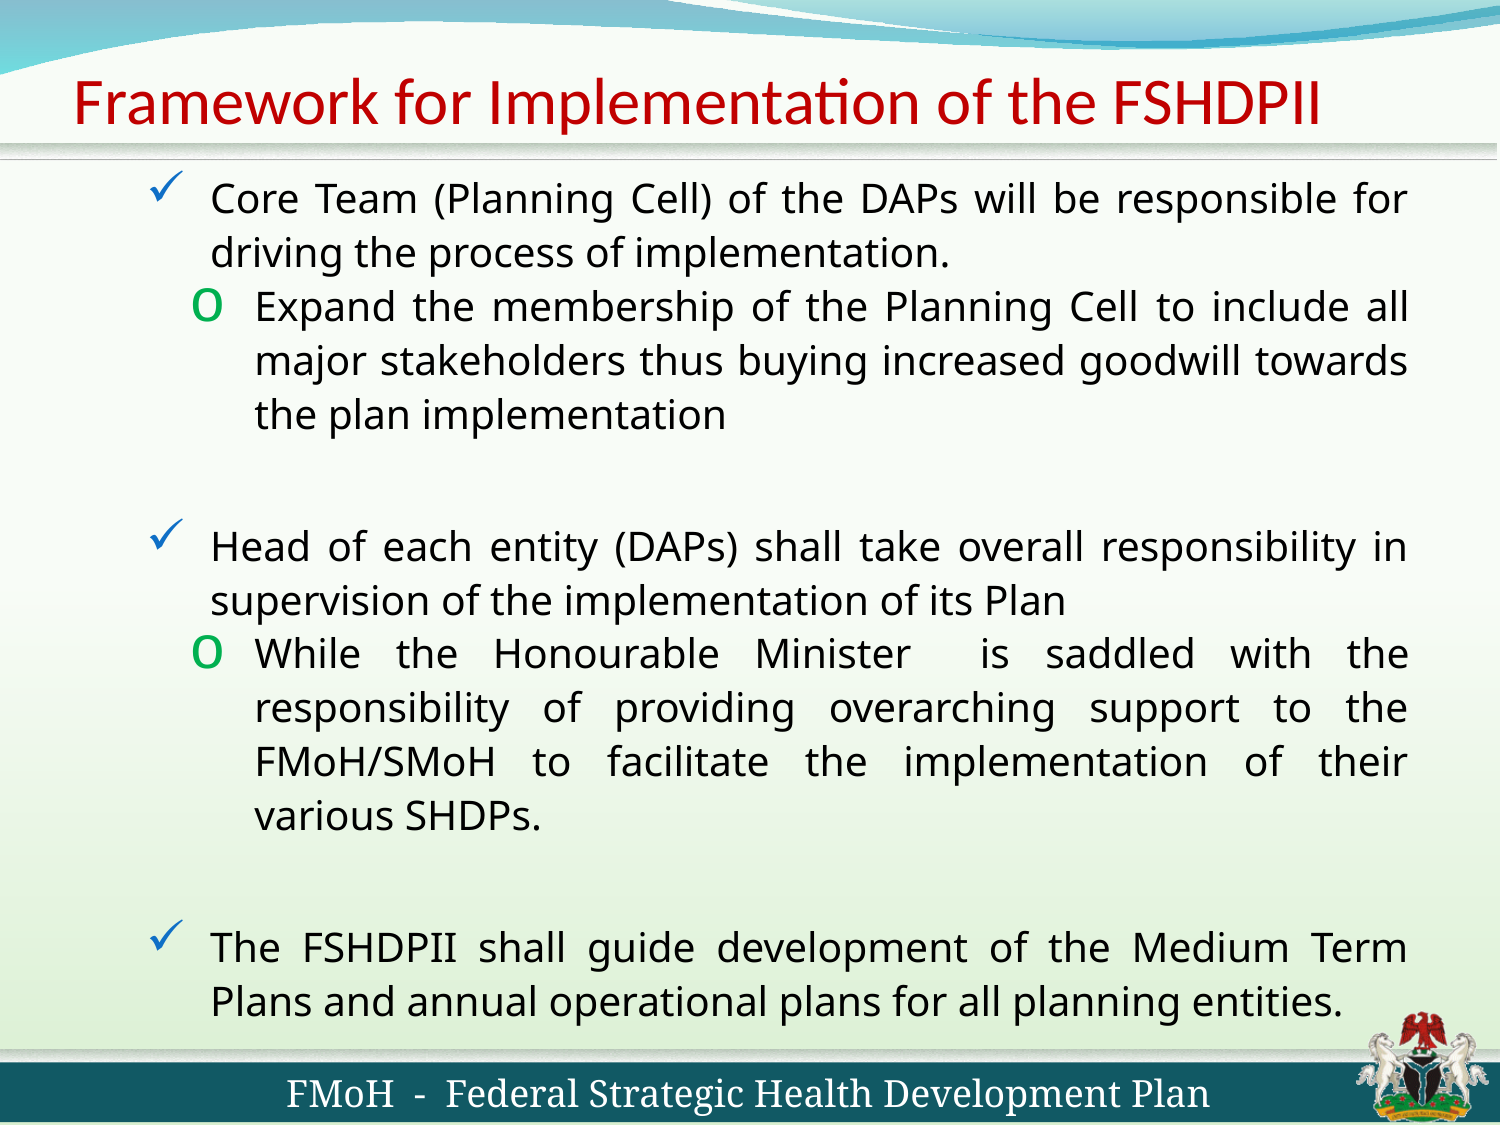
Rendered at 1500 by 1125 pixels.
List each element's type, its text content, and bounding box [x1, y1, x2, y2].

list Core Team (Planning Cell) of the DAPs will be responsible for driving the process of implementation. Expand the membership of the Planning Cell to include all major stakeholders thus buying increased goodwill towards the plan implementation Head of each entity (DAPs) shall take overall responsibility in supervision of the implementation of its Plan While the Honourable Minister is saddled with the responsibility of providing overarching support to the FMoH/SMoH to facilitate the implementation of their various SHDPs. The FSHDPII shall guide development of the Medium Term Plans and annual operational plans for all planning entities. [75, 160, 1425, 1038]
picture [0, 143, 1497, 161]
title Framework for Implementation of the FSHDPII [73, 21, 1424, 138]
picture [0, 1008, 1500, 1125]
